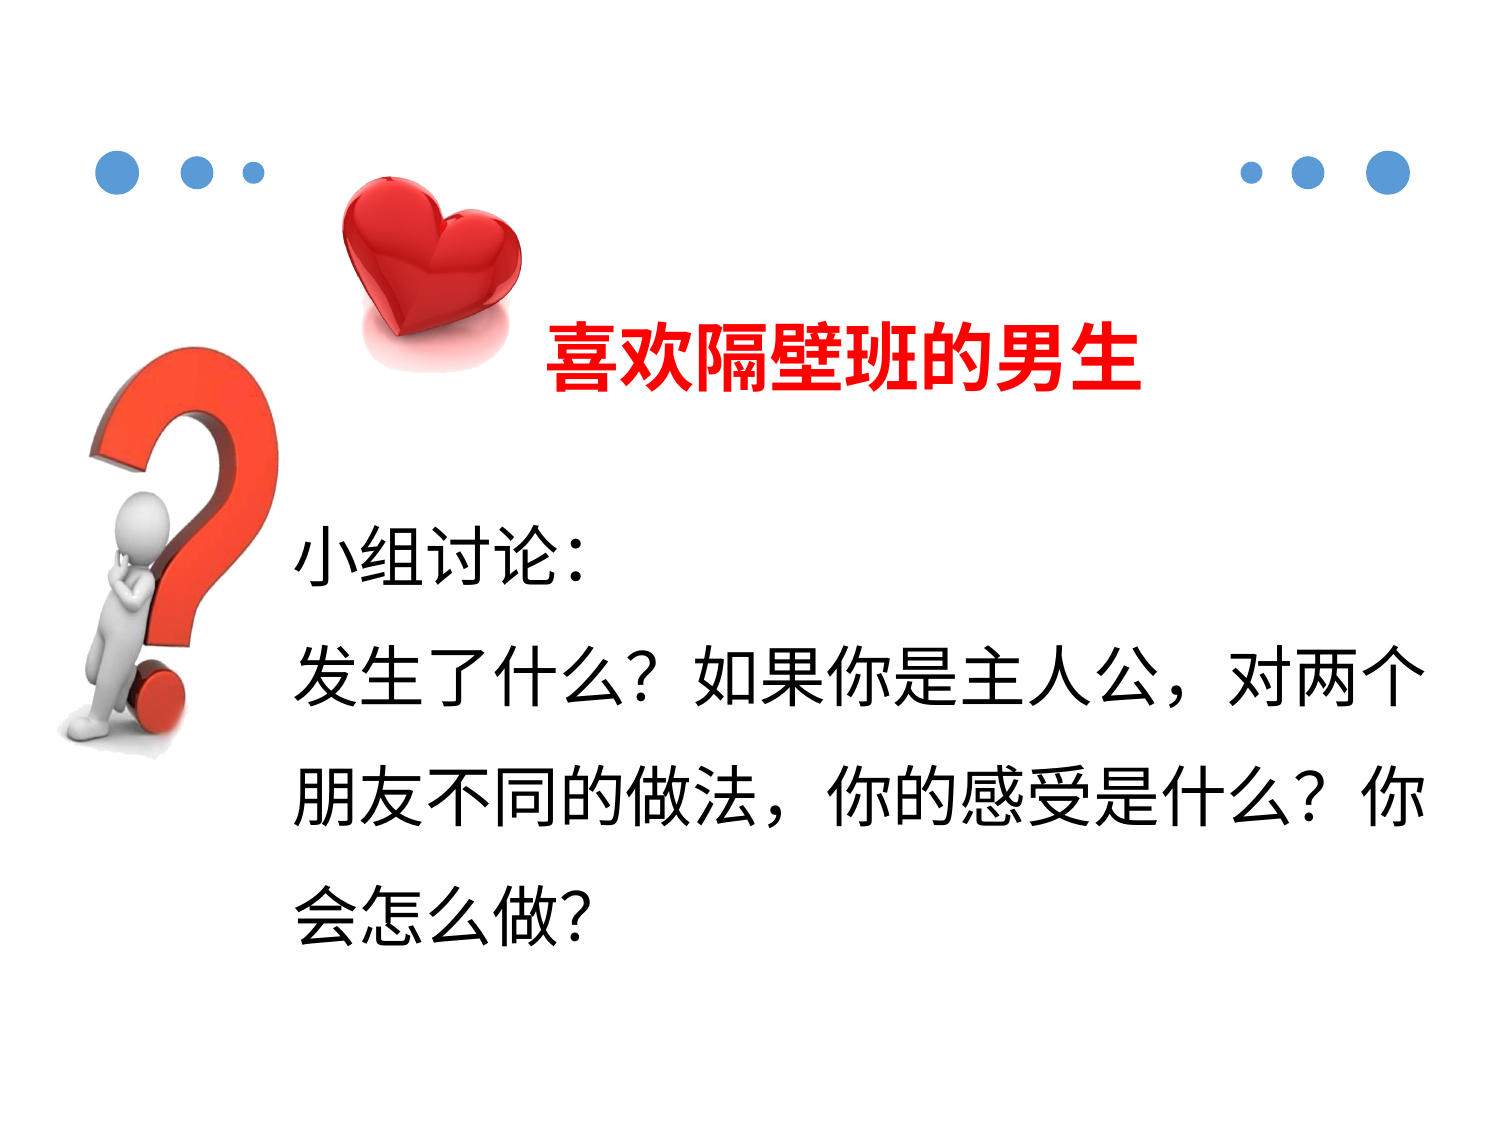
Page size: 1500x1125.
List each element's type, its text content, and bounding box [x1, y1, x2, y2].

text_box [336, 172, 1164, 410]
picture [0, 315, 354, 777]
text_box 小组讨论： 发生了什么？如果你是主人公，对两个朋友不同的做法，你的感受是什么？你会怎么做？ [277, 467, 1459, 962]
